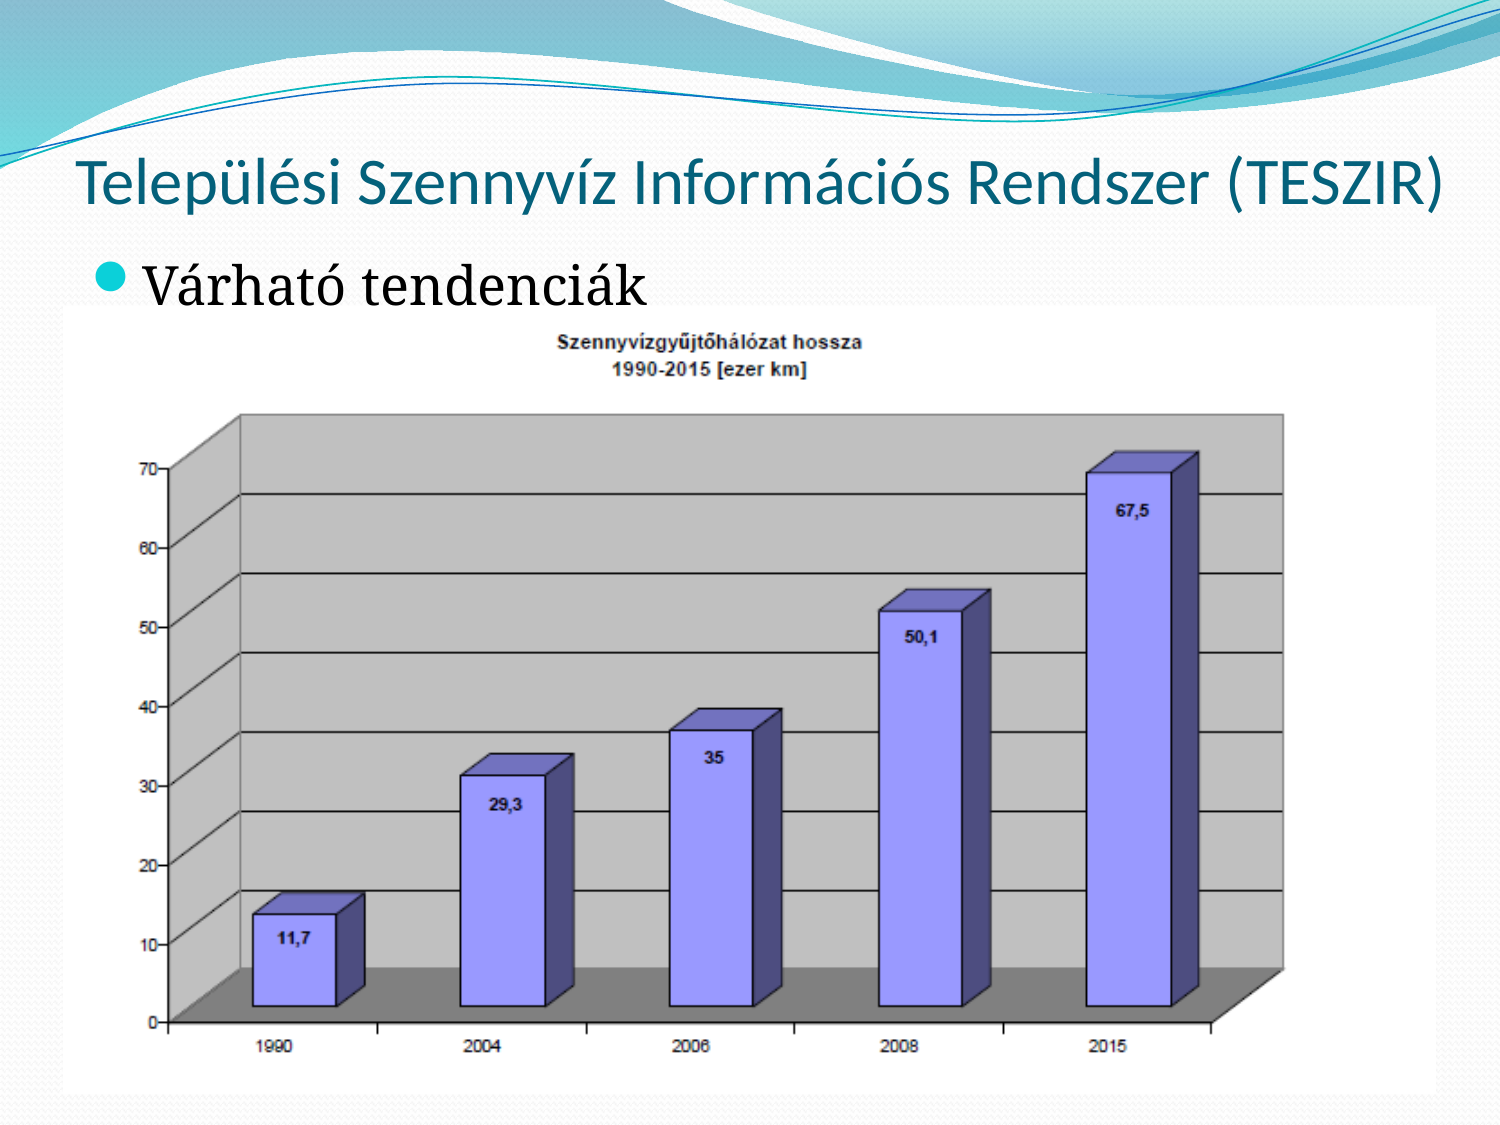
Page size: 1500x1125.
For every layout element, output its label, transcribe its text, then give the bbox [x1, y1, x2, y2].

list Várható tendenciák [76, 243, 1427, 305]
title Települési Szennyvíz Információs Rendszer (TESZIR) [75, 30, 1500, 219]
picture [63, 306, 1436, 1095]
